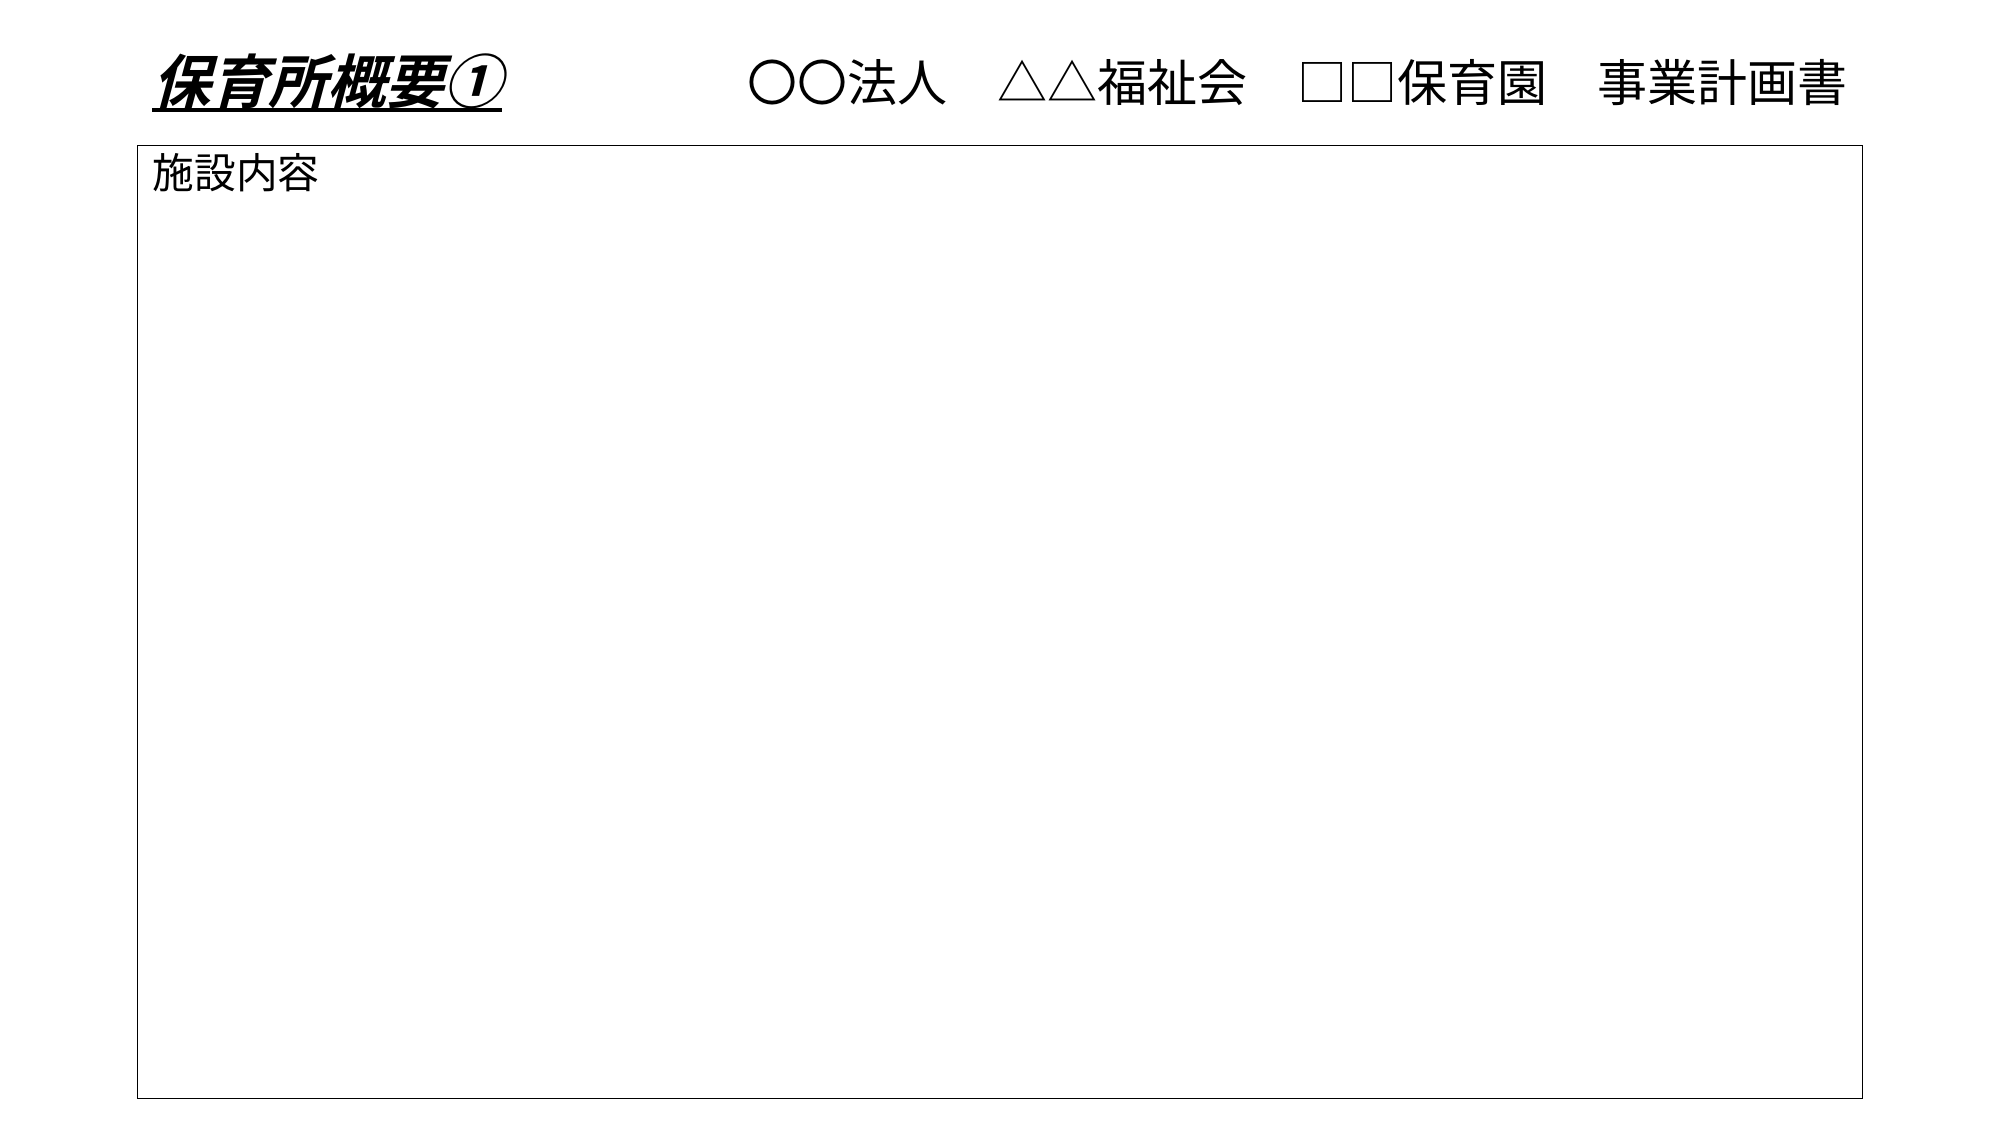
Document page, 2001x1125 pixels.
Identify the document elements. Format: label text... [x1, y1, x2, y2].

title 〇〇法人 △△福祉会 □□保育園 事業計画書 [456, 24, 1863, 146]
text_box 保育所概要➀ [137, 24, 456, 146]
text_box 施設内容 [137, 146, 1863, 1099]
